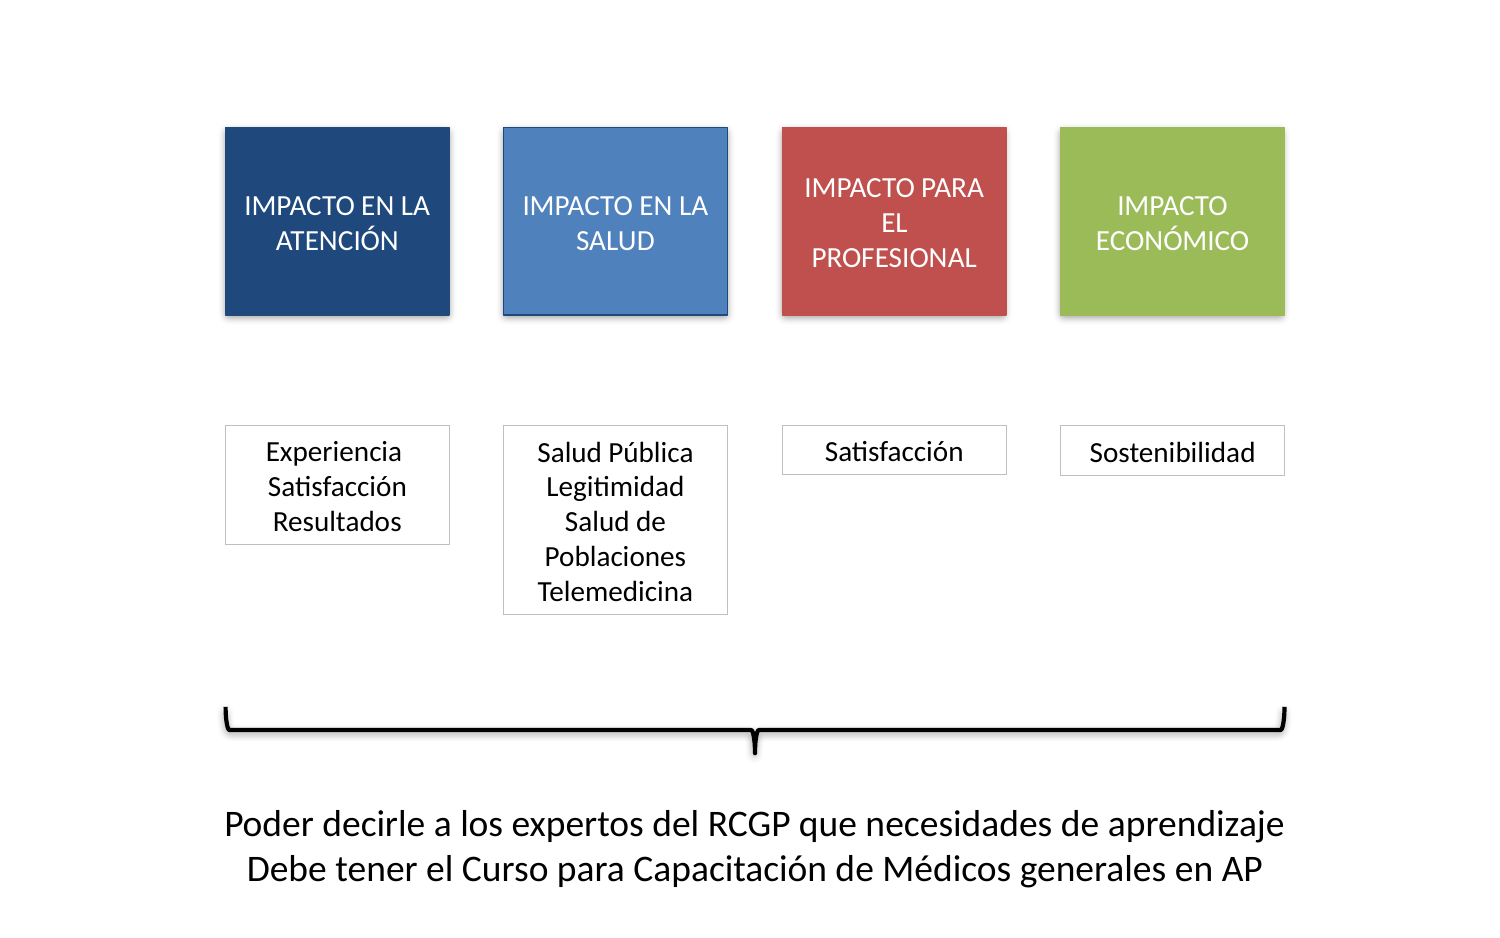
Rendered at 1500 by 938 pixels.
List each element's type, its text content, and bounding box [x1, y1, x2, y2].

text_box IMPACTO EN LA SALUD [503, 127, 728, 316]
text_box Poder decirle a los expertos del RCGP que necesidades de aprendizaje Debe tener el Curso para Capacitación de Médicos generales en AP [209, 791, 1302, 897]
text_box Salud Pública Legitimidad Salud de Poblaciones Telemedicina [503, 425, 728, 615]
text_box Satisfacción [782, 425, 1007, 475]
text_box Sostenibilidad [1060, 425, 1285, 476]
text_box Experiencia Satisfacción Resultados [225, 425, 450, 545]
text_box [223, 706, 1287, 756]
text_box IMPACTO ECONÓMICO [1060, 127, 1285, 316]
text_box IMPACTO PARA EL PROFESIONAL [782, 127, 1007, 316]
text_box IMPACTO EN LA ATENCIÓN [225, 127, 450, 316]
